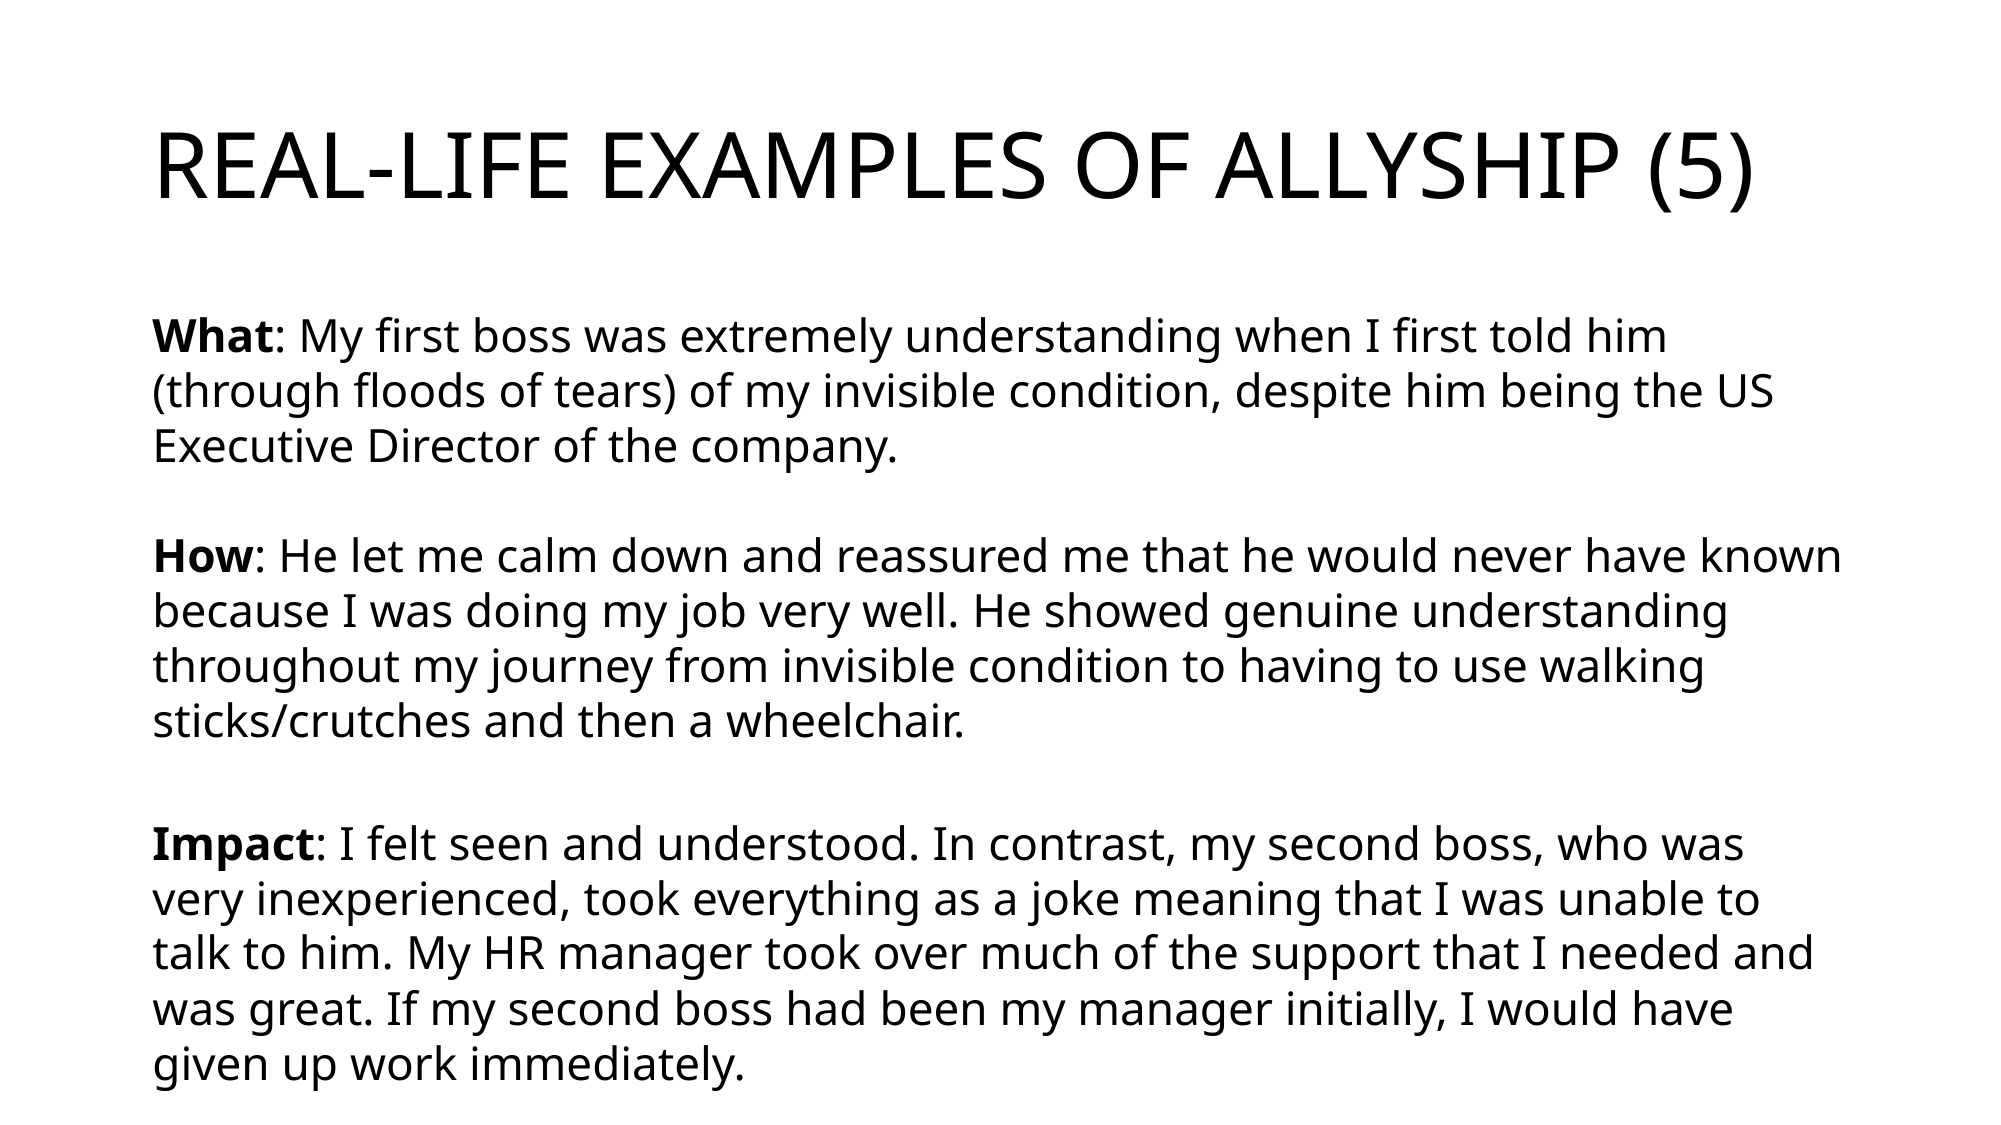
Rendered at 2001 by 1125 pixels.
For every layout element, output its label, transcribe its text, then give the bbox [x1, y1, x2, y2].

list What: My first boss was extremely understanding when I first told him (through floods of tears) of my invisible condition, despite him being the US Executive Director of the company. How: He let me calm down and reassured me that he would never have known because I was doing my job very well. He showed genuine understanding throughout my journey from invisible condition to having to use walking sticks/crutches and then a wheelchair. Impact: I felt seen and understood. In contrast, my second boss, who was very inexperienced, took everything as a joke meaning that I was unable to talk to him. My HR manager took over much of the support that I needed and was great. If my second boss had been my manager initially, I would have given up work immediately. [137, 299, 1863, 1034]
title REAL-LIFE EXAMPLES OF ALLYSHIP (5) [137, 59, 1863, 278]
